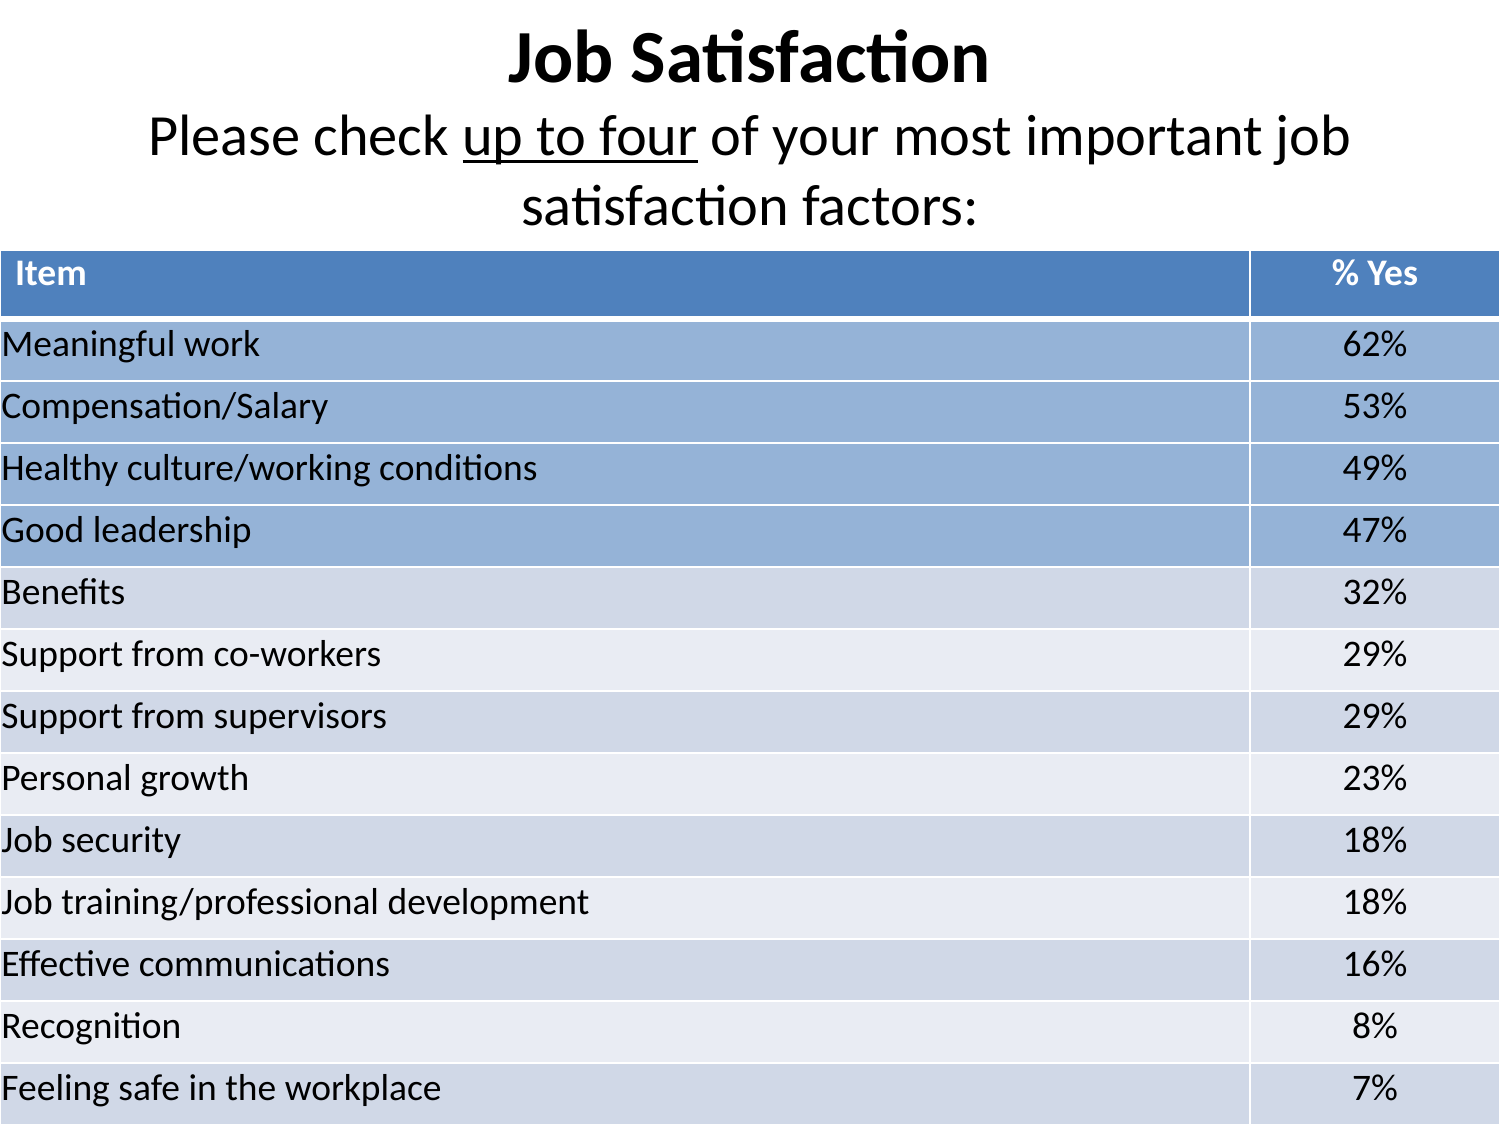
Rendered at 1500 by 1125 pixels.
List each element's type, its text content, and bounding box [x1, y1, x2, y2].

table_cell Job security [1, 816, 1249, 876]
table_cell 18% [1251, 816, 1499, 876]
table_cell Recognition [1, 1002, 1249, 1062]
table_cell Support from co-workers [1, 630, 1249, 690]
table_header % Yes [1251, 251, 1499, 316]
table_cell 7% [1251, 1064, 1499, 1124]
table_cell 8% [1251, 1002, 1499, 1062]
table_cell Personal growth [1, 754, 1249, 814]
table_cell 47% [1251, 506, 1499, 566]
table_cell Feeling safe in the workplace [1, 1064, 1249, 1124]
table_cell Compensation/Salary [1, 382, 1249, 442]
table_cell 32% [1251, 568, 1499, 628]
table_cell Meaningful work [1, 322, 1249, 380]
table_cell 29% [1251, 630, 1499, 690]
table_cell 18% [1251, 878, 1499, 938]
table_cell Benefits [1, 568, 1249, 628]
table_cell Support from supervisors [1, 692, 1249, 752]
table_cell Good leadership [1, 506, 1249, 566]
table_cell 62% [1251, 322, 1499, 380]
table_header Item [1, 251, 1249, 316]
table_cell Job training/professional development [1, 878, 1249, 938]
table_cell 49% [1251, 444, 1499, 504]
table_cell Healthy culture/working conditions [1, 444, 1249, 504]
table_cell 23% [1251, 754, 1499, 814]
table_cell 53% [1251, 382, 1499, 442]
title Job Satisfaction Please check up to four of your most important job satisfaction factors: [0, 45, 1500, 200]
table_cell 29% [1251, 692, 1499, 752]
table_cell 16% [1251, 940, 1499, 1000]
table_cell Effective communications [1, 940, 1249, 1000]
